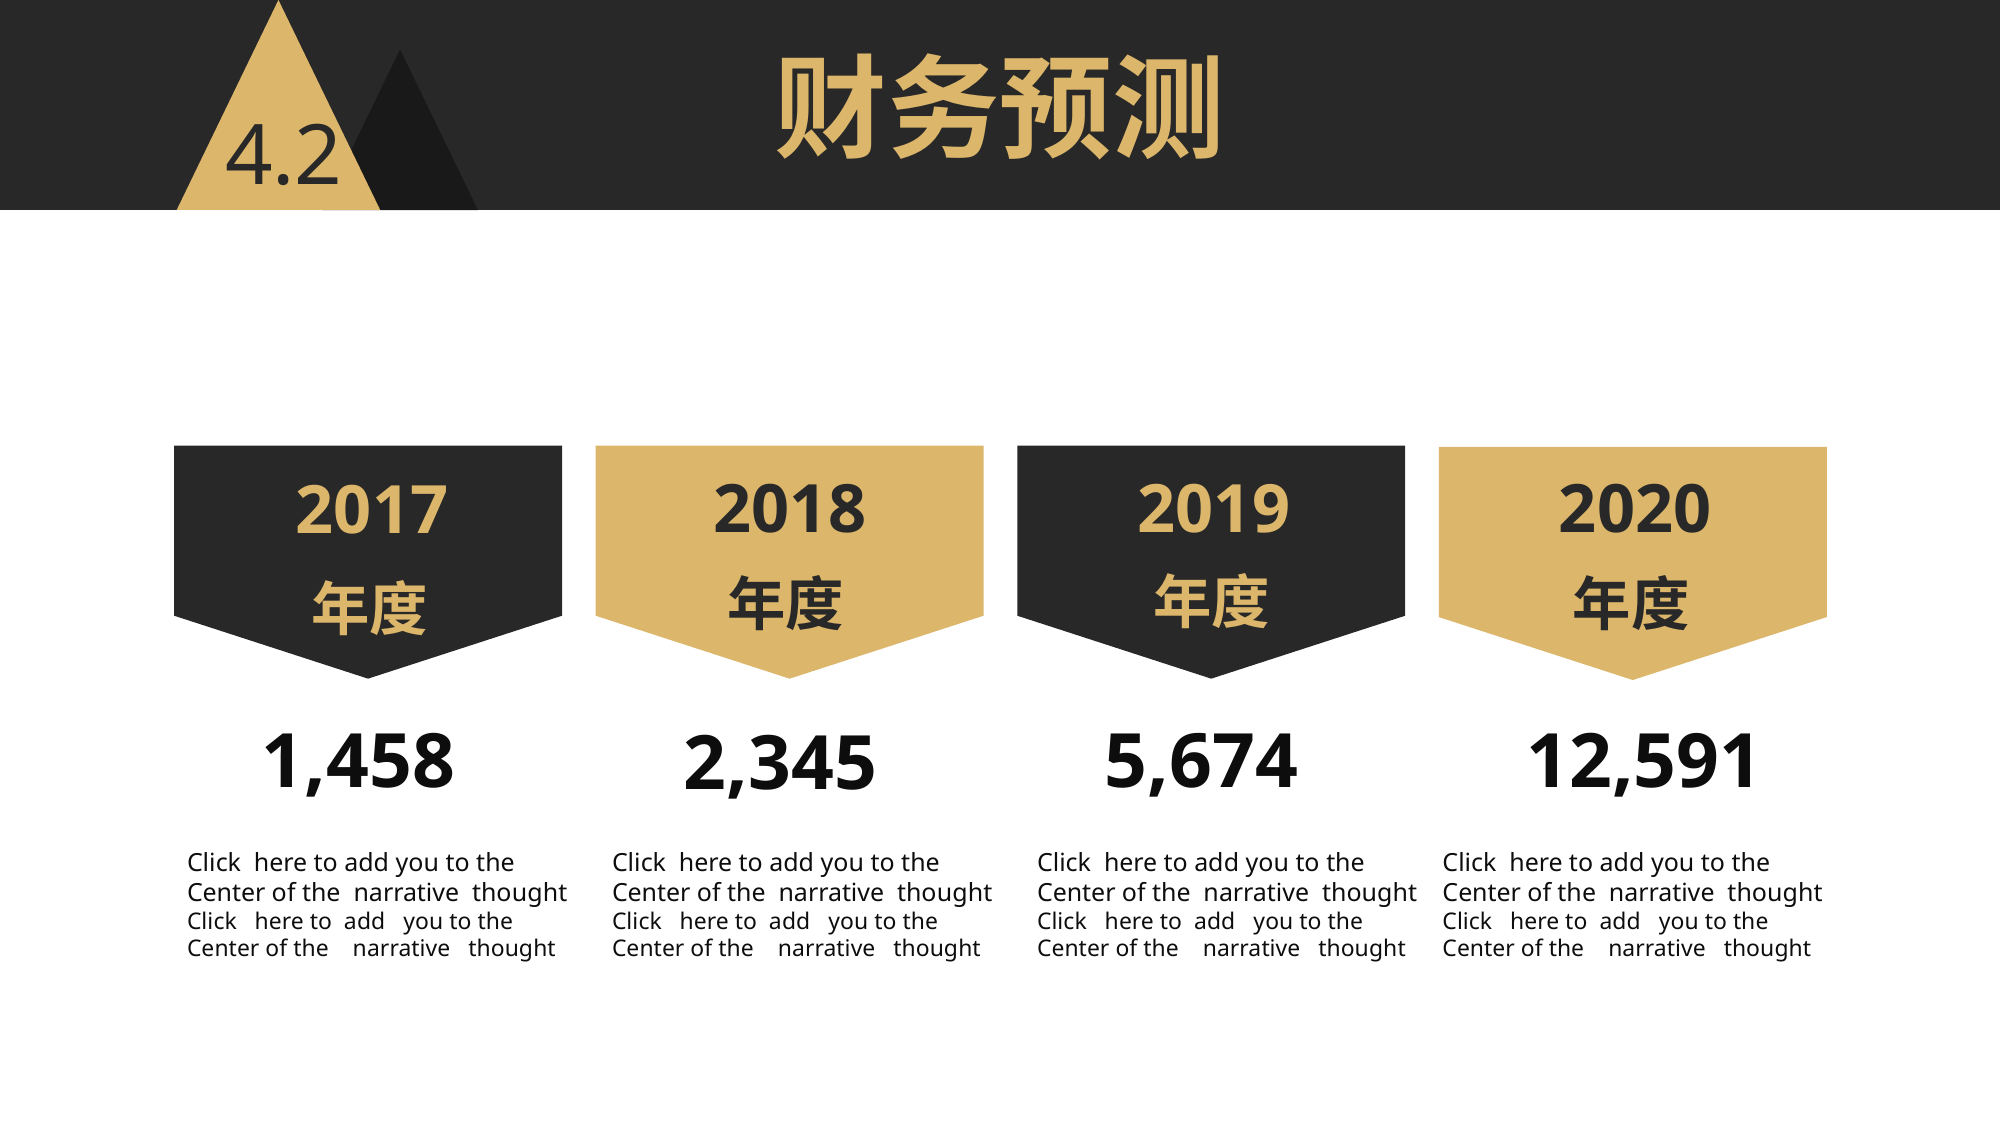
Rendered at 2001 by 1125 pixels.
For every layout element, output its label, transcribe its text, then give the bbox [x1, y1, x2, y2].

text_box Click here to add you to the Center of the narrative thought Click here to add you to the Center of the narrative thought [172, 789, 583, 1004]
text_box 1,458 [247, 704, 471, 789]
text_box [281, 0, 2000, 211]
text_box 5,674 [1090, 704, 1314, 789]
text_box 12,591 [1511, 704, 1778, 789]
text_box [0, 0, 276, 211]
text_box [175, 138, 382, 211]
text_box Click here to add you to the Center of the narrative thought Click here to add you to the Center of the narrative thought [597, 768, 1008, 996]
text_box 财务预测 [760, 29, 1240, 179]
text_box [1017, 445, 1406, 679]
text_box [1438, 446, 1827, 680]
text_box Click here to add you to the Center of the narrative thought Click here to add you to the Center of the narrative thought [1022, 789, 1427, 997]
text_box [320, 47, 480, 212]
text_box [595, 445, 984, 679]
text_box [174, 445, 563, 679]
text_box 4.2 [210, 93, 357, 209]
text_box 2,345 [669, 707, 893, 768]
text_box [232, 0, 325, 93]
text_box Click here to add you to the Center of the narrative thought Click here to add you to the Center of the narrative thought [1427, 789, 1838, 997]
